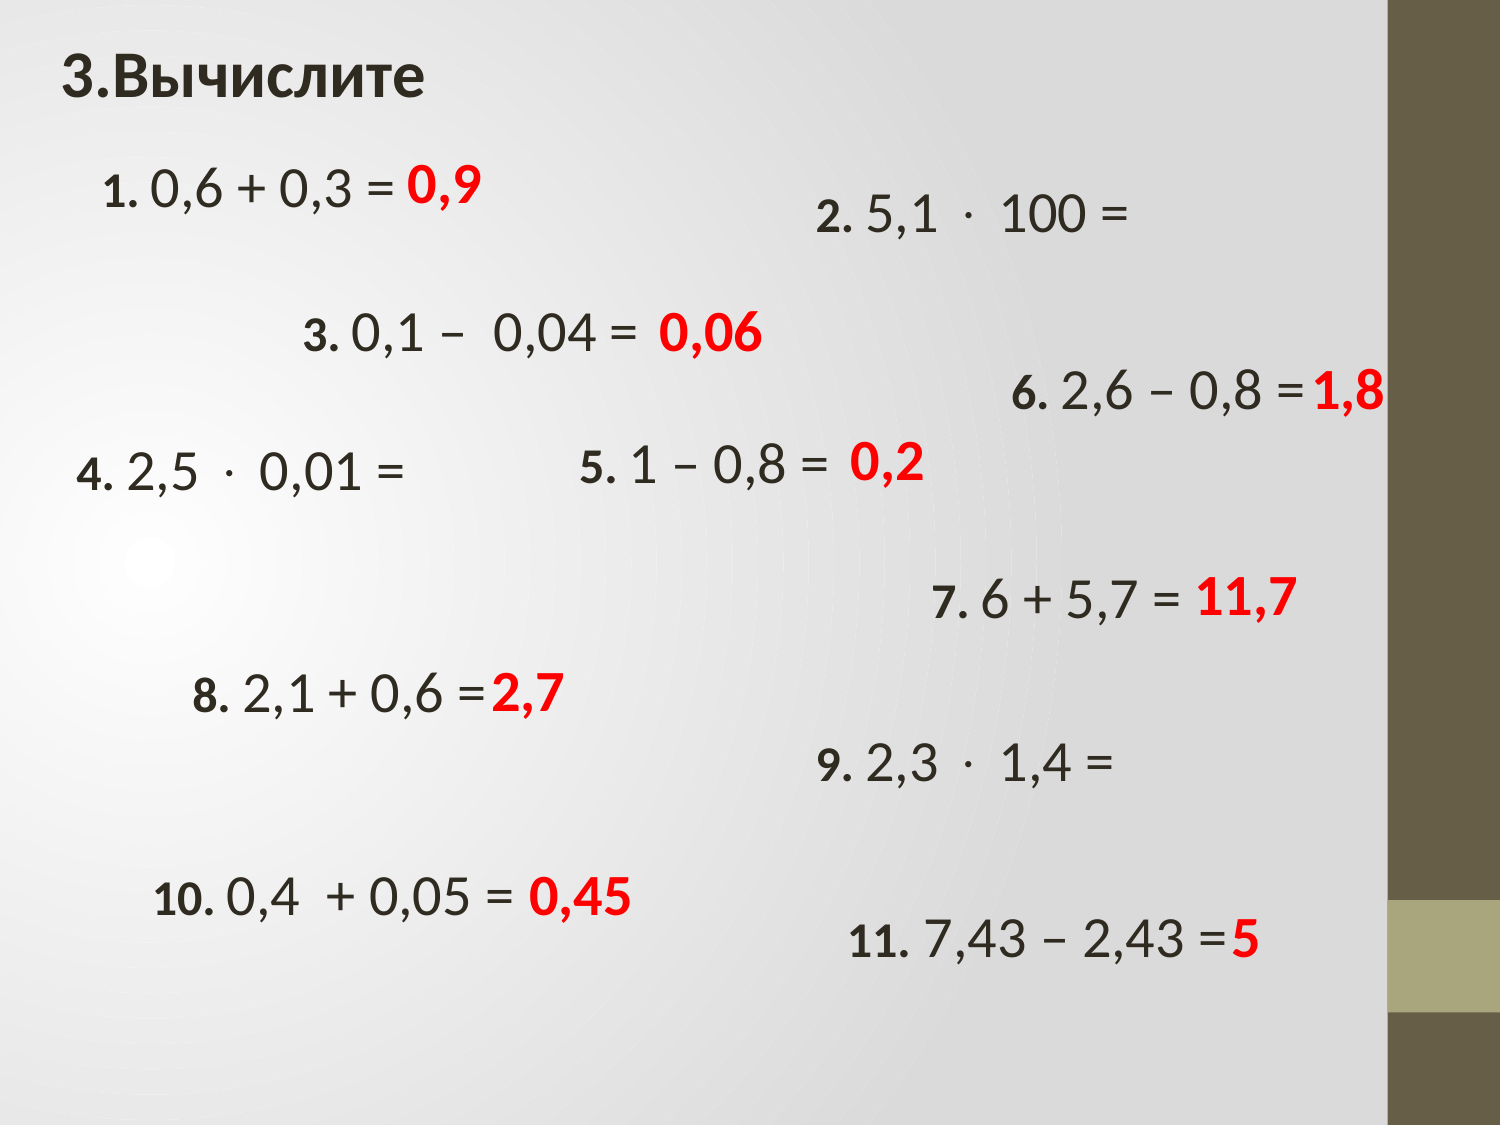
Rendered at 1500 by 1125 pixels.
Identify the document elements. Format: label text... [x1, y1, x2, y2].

text_box 5. 1 – 0,8 = [564, 417, 845, 503]
text_box 0,45 [514, 849, 648, 934]
text_box 2,7 [476, 646, 581, 731]
text_box 10. 0,4 + 0,05 = [137, 849, 514, 934]
text_box 0,9 [392, 138, 497, 223]
text_box 4. 2,5  0,01 = [61, 424, 434, 510]
text_box 11. 7,43 – 2,43 = [832, 892, 1216, 977]
text_box 7. 6 + 5,7 = [916, 552, 1210, 638]
text_box 1. 0,6 + 0,3 = [86, 141, 424, 227]
text_box 3. 0,1 – 0,04 = [287, 286, 644, 371]
text_box 2. 5,1  100 = [800, 166, 1158, 252]
text_box 5 [1216, 892, 1276, 977]
text_box 0,2 [835, 414, 940, 500]
text_box 11,7 [1179, 549, 1313, 635]
text_box 6. 2,6 – 0,8 = [996, 343, 1296, 429]
text_box 9. 2,3  1,4 = [800, 716, 1143, 801]
text_box 1,8 [1296, 343, 1401, 429]
text_box 8. 2,1 + 0,6 = [177, 647, 502, 732]
text_box 3.Вычислите [45, 23, 1393, 119]
text_box 0,06 [644, 286, 778, 371]
